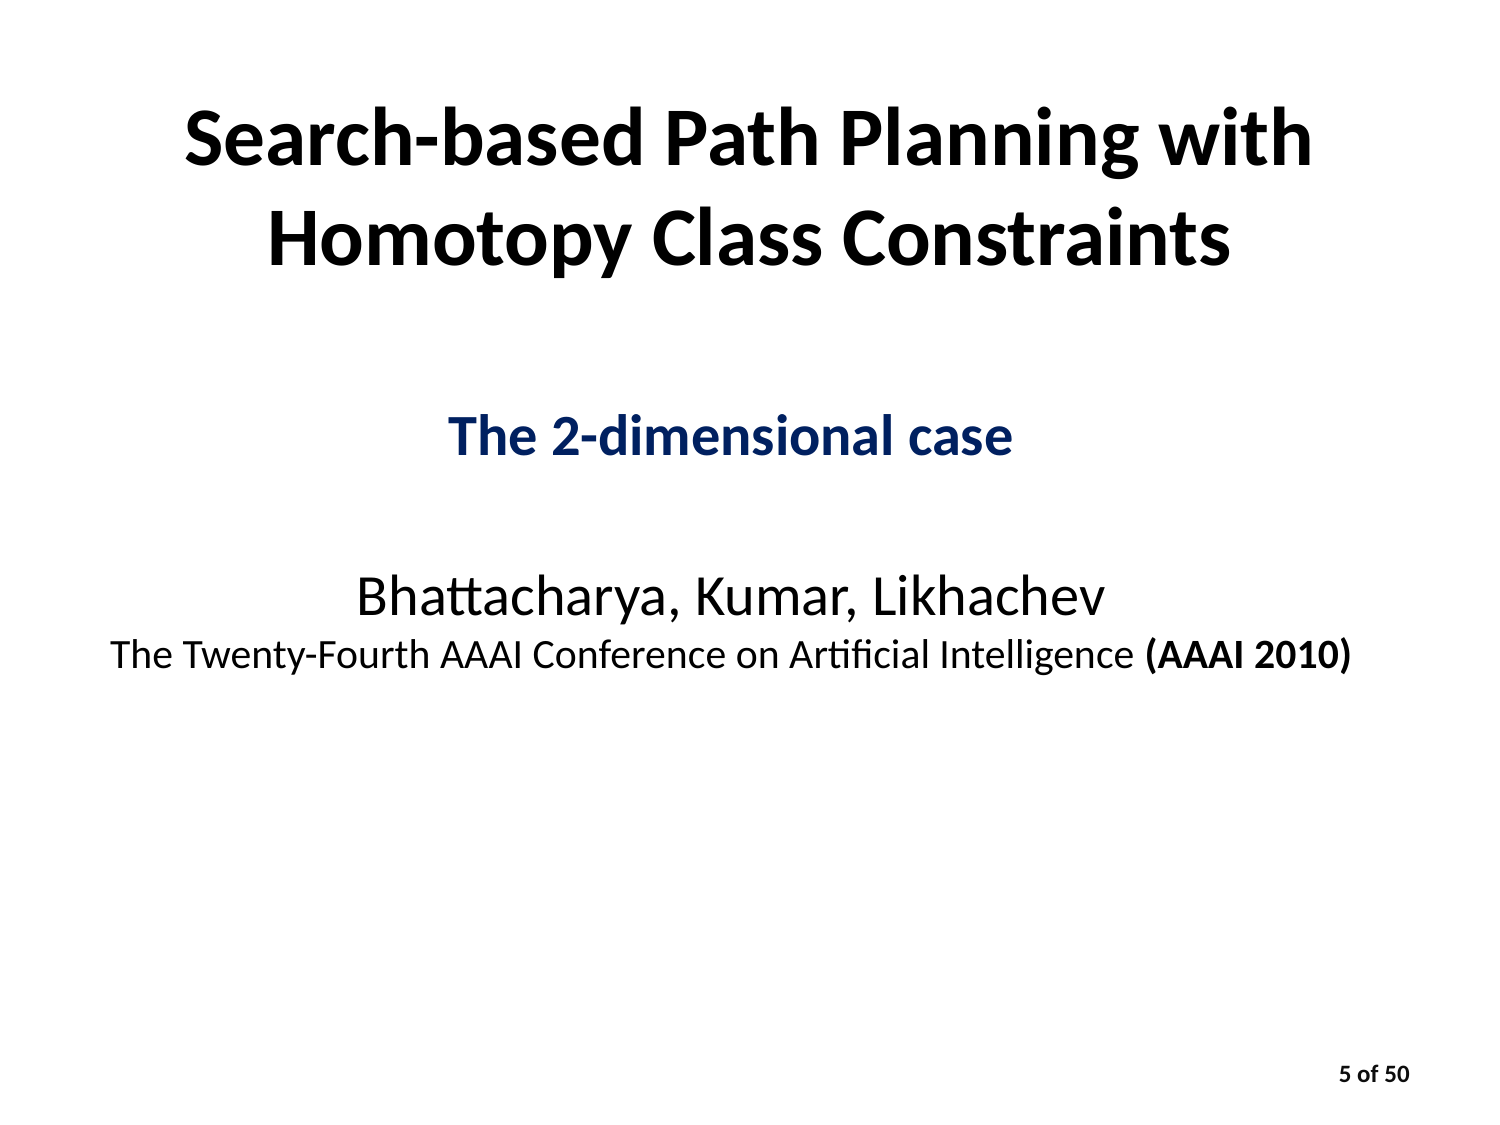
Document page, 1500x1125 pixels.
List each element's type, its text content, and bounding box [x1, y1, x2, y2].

slide_number 5 of 50 [1074, 1042, 1425, 1103]
text_box The 2-dimensional case [62, 389, 1400, 474]
text_box Search-based Path Planning with Homotopy Class Constraints [0, 74, 1500, 290]
text_box Bhattacharya, Kumar, Likhachev The Twenty-Fourth AAAI Conference on Artificial Intelligence (AAAI 2010) [62, 549, 1400, 685]
